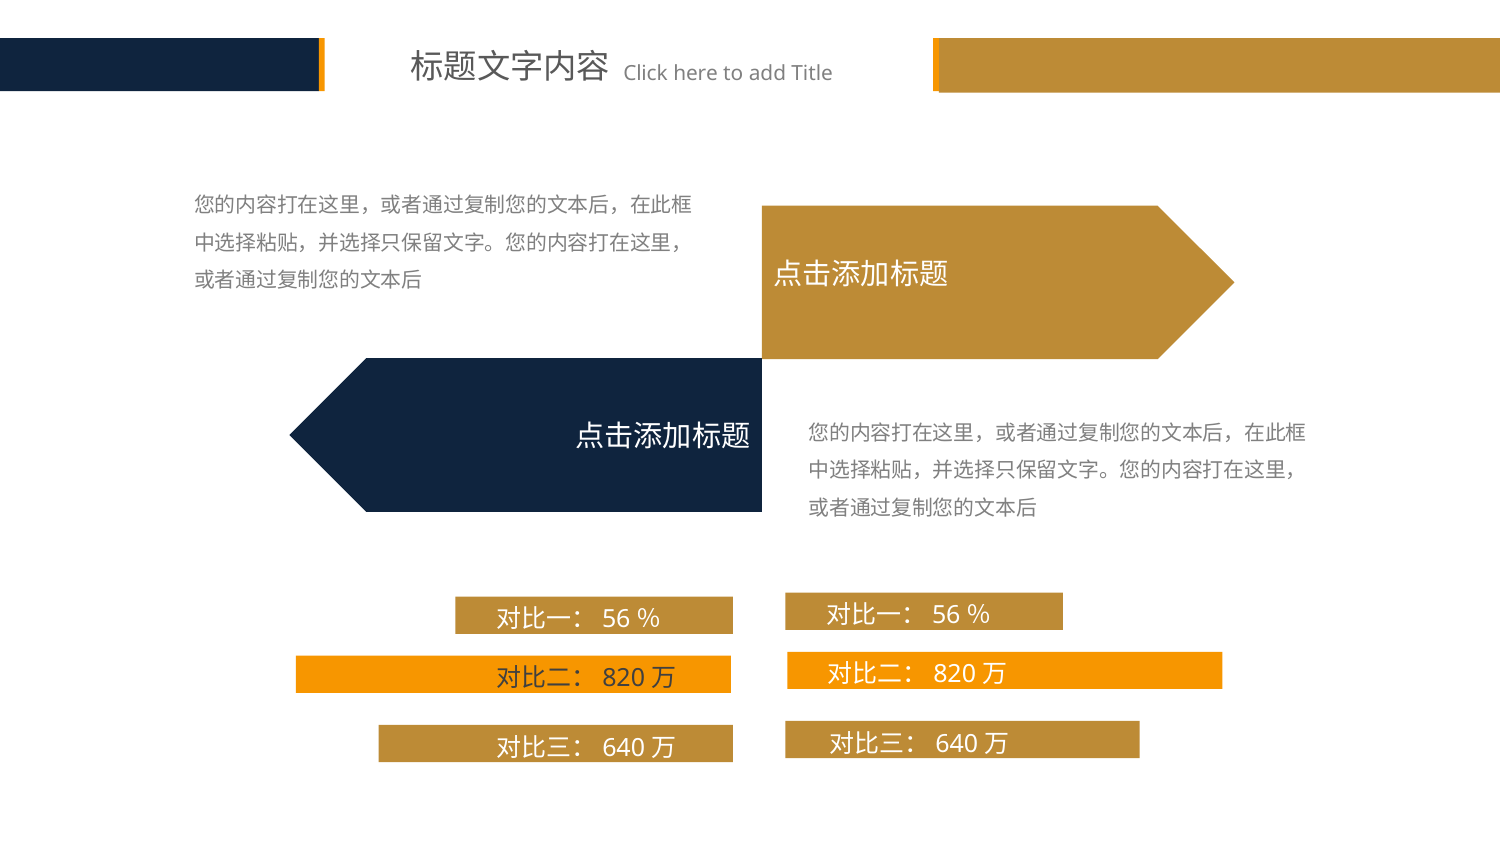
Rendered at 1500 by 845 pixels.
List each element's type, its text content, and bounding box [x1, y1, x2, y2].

text_box 您的内容打在这里，或者通过复制您的文本后，在此框中选择粘贴，并选择只保留文字。您的内容打在这里，或者通过复制您的文本后 [797, 401, 1329, 526]
text_box [783, 591, 1065, 632]
text_box [783, 719, 1142, 760]
text_box [453, 595, 735, 636]
text_box 对比二：820万 [816, 651, 1019, 693]
text_box [759, 203, 1237, 362]
text_box 对比二：820万 [485, 655, 688, 697]
text_box 点击添加标题 [360, 411, 762, 458]
text_box [287, 356, 764, 514]
text_box [377, 723, 735, 764]
text_box 对比三：640万 [818, 721, 1021, 763]
text_box [785, 650, 1224, 691]
text_box 对比三：640万 [485, 725, 688, 767]
text_box 点击添加标题 [761, 249, 1164, 296]
text_box 对比一：56％ [814, 592, 1003, 634]
text_box [294, 654, 733, 695]
text_box 您的内容打在这里，或者通过复制您的文本后，在此框中选择粘贴，并选择只保留文字。您的内容打在这里，或者通过复制您的文本后 [182, 173, 715, 298]
text_box 对比一：56％ [484, 596, 673, 638]
